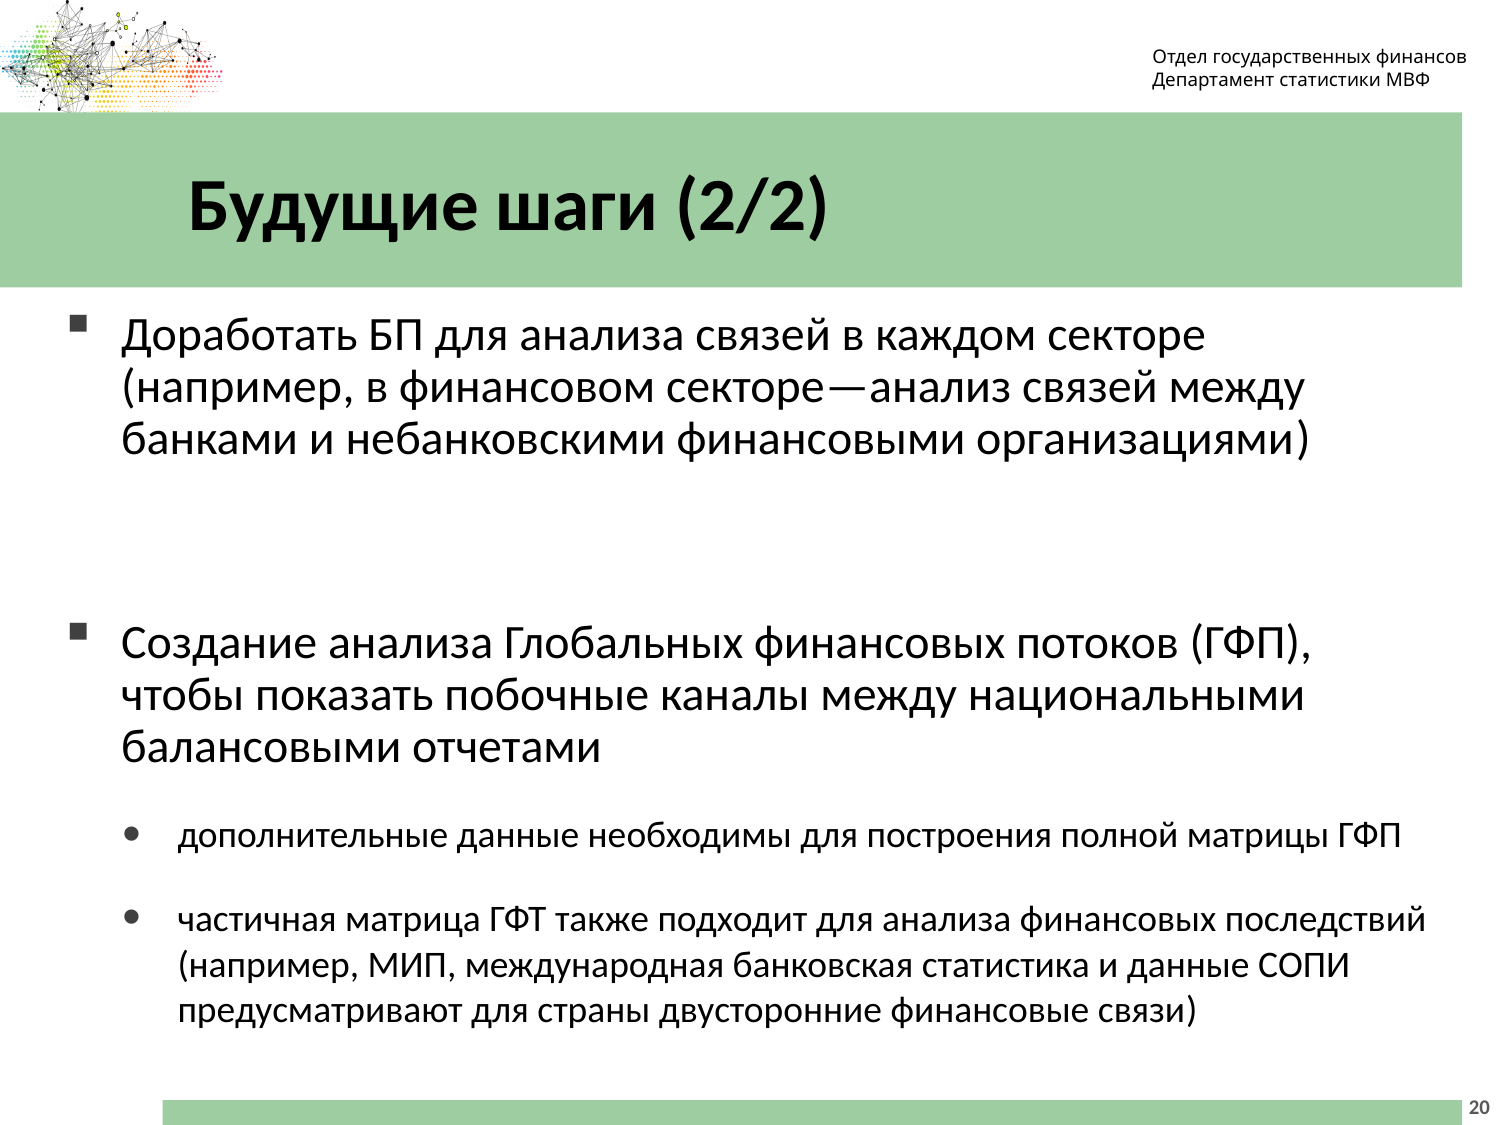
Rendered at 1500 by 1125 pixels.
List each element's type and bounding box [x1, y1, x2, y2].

slide_number [1441, 1074, 1500, 1125]
text_box [1137, 37, 1500, 98]
picture [0, 0, 225, 112]
title [0, 112, 1463, 288]
list [50, 299, 1463, 1088]
